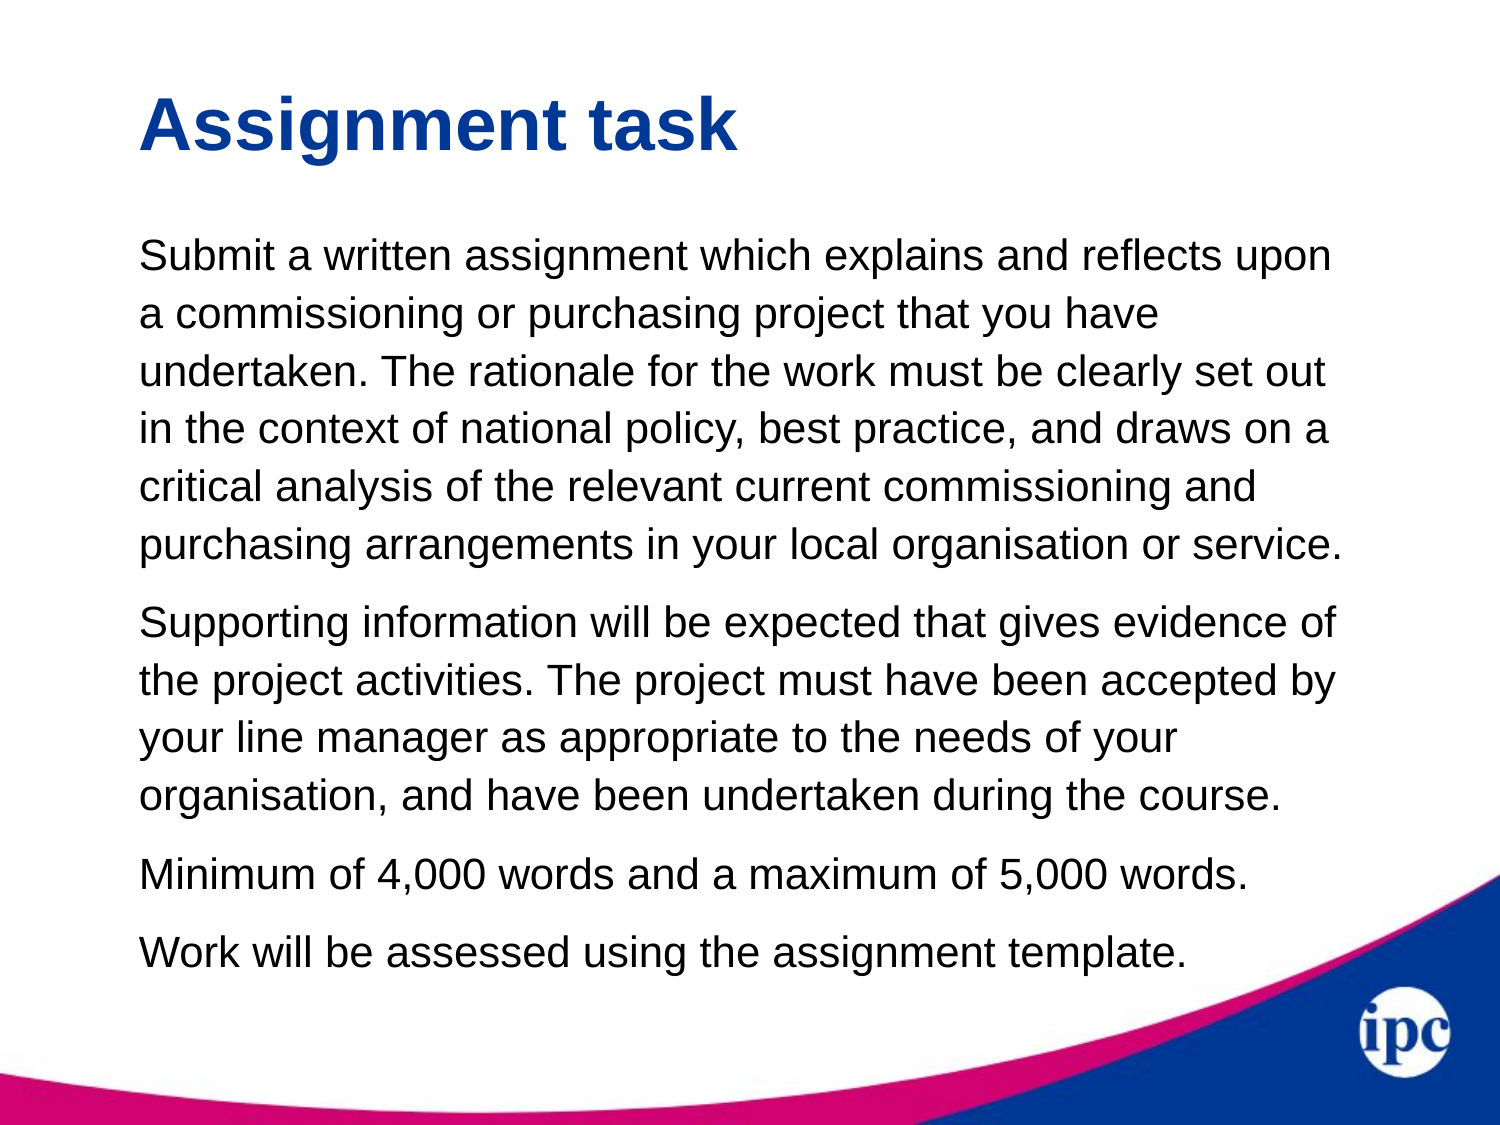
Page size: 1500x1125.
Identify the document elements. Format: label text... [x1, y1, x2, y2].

picture [0, 0, 1500, 1125]
list Submit a written assignment which explains and reflects upon a commissioning or purchasing project that you have undertaken. The rationale for the work must be clearly set out in the context of national policy, best practice, and draws on a critical analysis of the relevant current commissioning and purchasing arrangements in your local organisation or service. Supporting information will be expected that gives evidence of the project activities. The project must have been accepted by your line manager as appropriate to the needs of your organisation, and have been undertaken during the course. Minimum of 4,000 words and a maximum of 5,000 words. Work will be assessed using the assignment template. [123, 214, 1374, 837]
title Assignment task [123, 78, 1376, 176]
